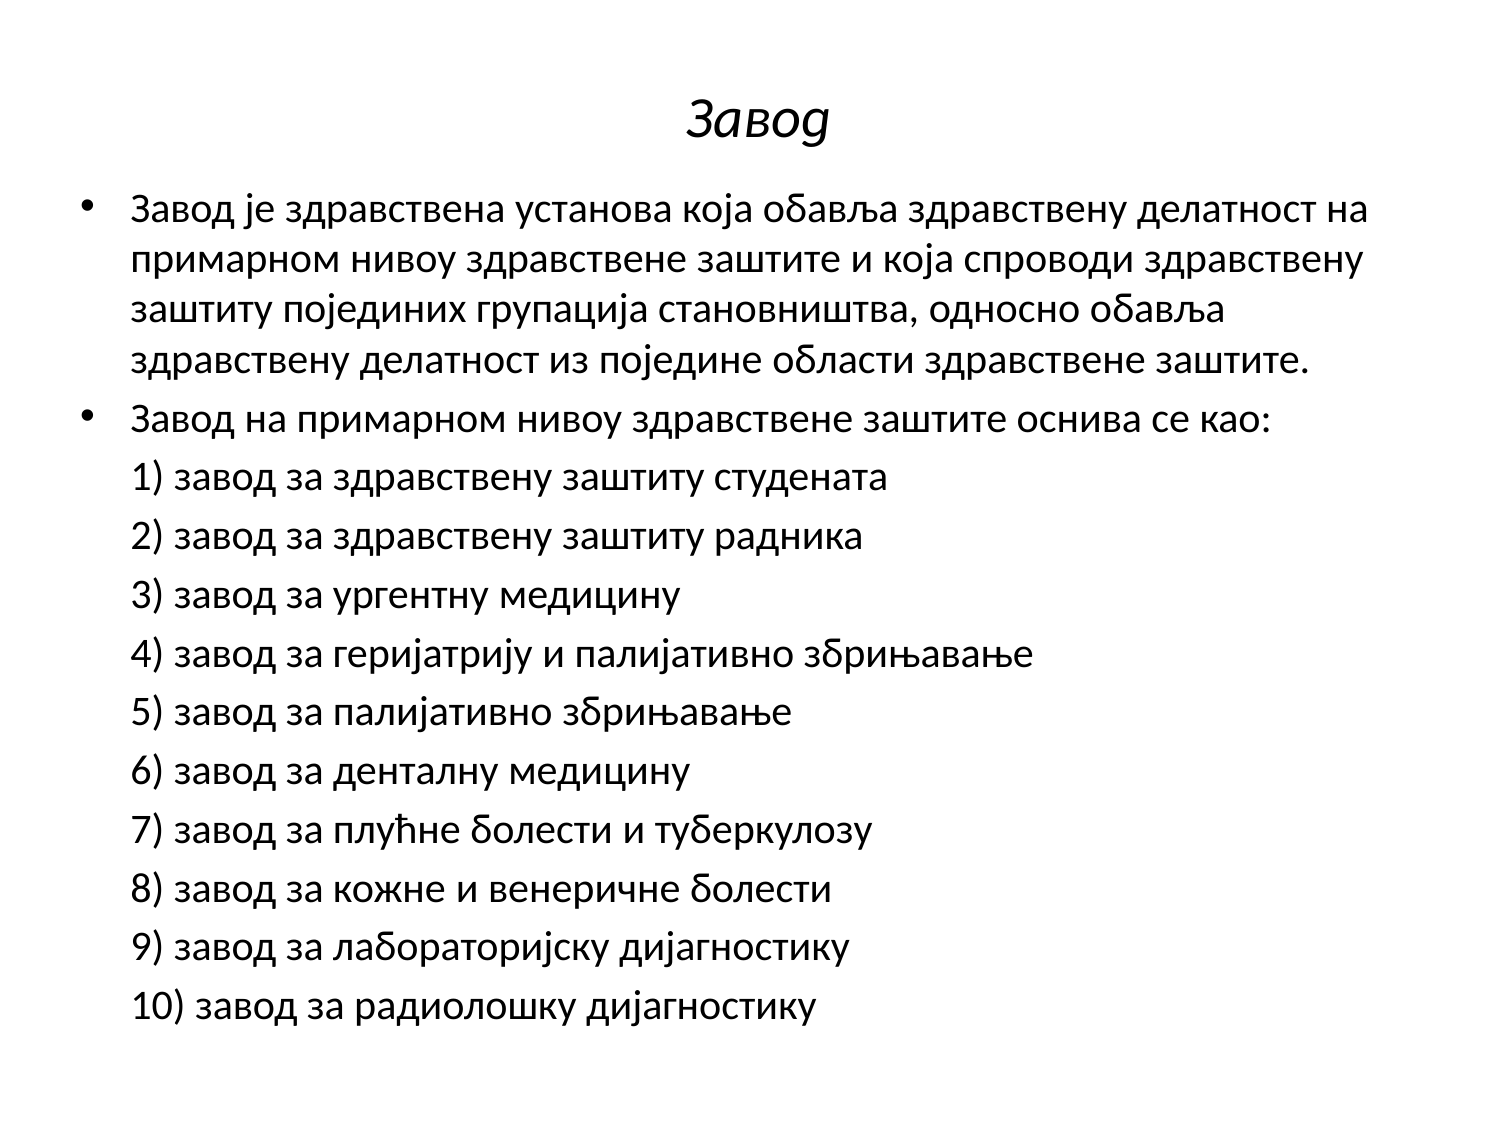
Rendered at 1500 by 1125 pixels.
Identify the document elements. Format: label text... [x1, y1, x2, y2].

title Завод [171, 78, 1359, 152]
list Завод је здравствена установа која обавља здравствену делатност на примарном нивоу здравствене заштите и која спроводи здравствену заштиту појединих групација становништва, односно обавља здравствену делатност из поједине области здравствене заштите. Завод на примарном нивоу здравствене заштите оснива се као: 1) завод за здравствену заштиту студената 2) завод за здравствену заштиту радника 3) завод за ургентну медицину 4) завод за геријатрију и палијативно збрињавање 5) завод за палијативно збрињавање 6) завод за денталну медицину 7) завод за плућне болести и туберкулозу 8) завод за кожне и венеричне болести 9) завод за лабораторијску дијагностику 10) завод за радиолошку дијагностику [64, 172, 1406, 1083]
